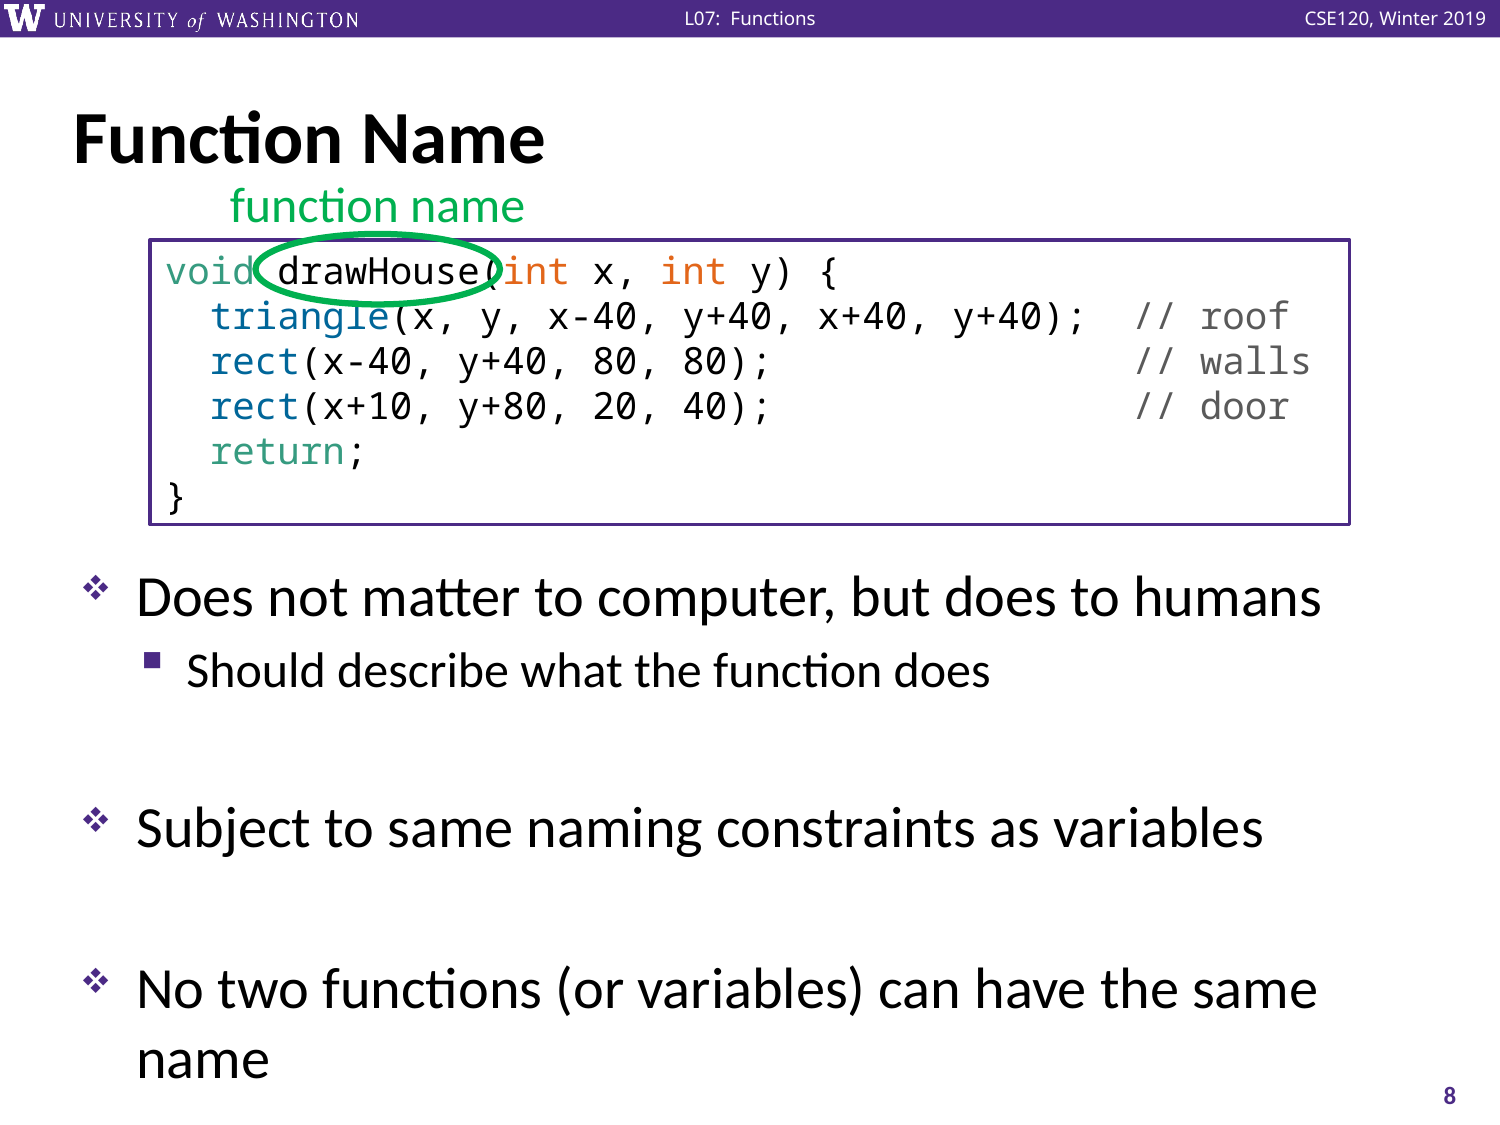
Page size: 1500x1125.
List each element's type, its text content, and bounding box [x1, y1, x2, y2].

list Does not matter to computer, but does to humans Should describe what the function does Subject to same naming constraints as variables No two functions (or variables) can have the same name [64, 223, 1438, 1040]
text_box function name [197, 164, 558, 240]
slide_number 8 [1400, 1065, 1500, 1125]
text_box void drawHouse(int x, int y) { triangle(x, y, x-40, y+40, x+40, y+40); // roof rect(x-40, y+40, 80, 80); // walls rect(x+10, y+80, 20, 40); // door return; } [149, 239, 1350, 525]
title Function Name [58, 71, 1438, 197]
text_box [135, 655, 725, 1057]
text_box [255, 240, 501, 305]
picture [4, 4, 358, 32]
